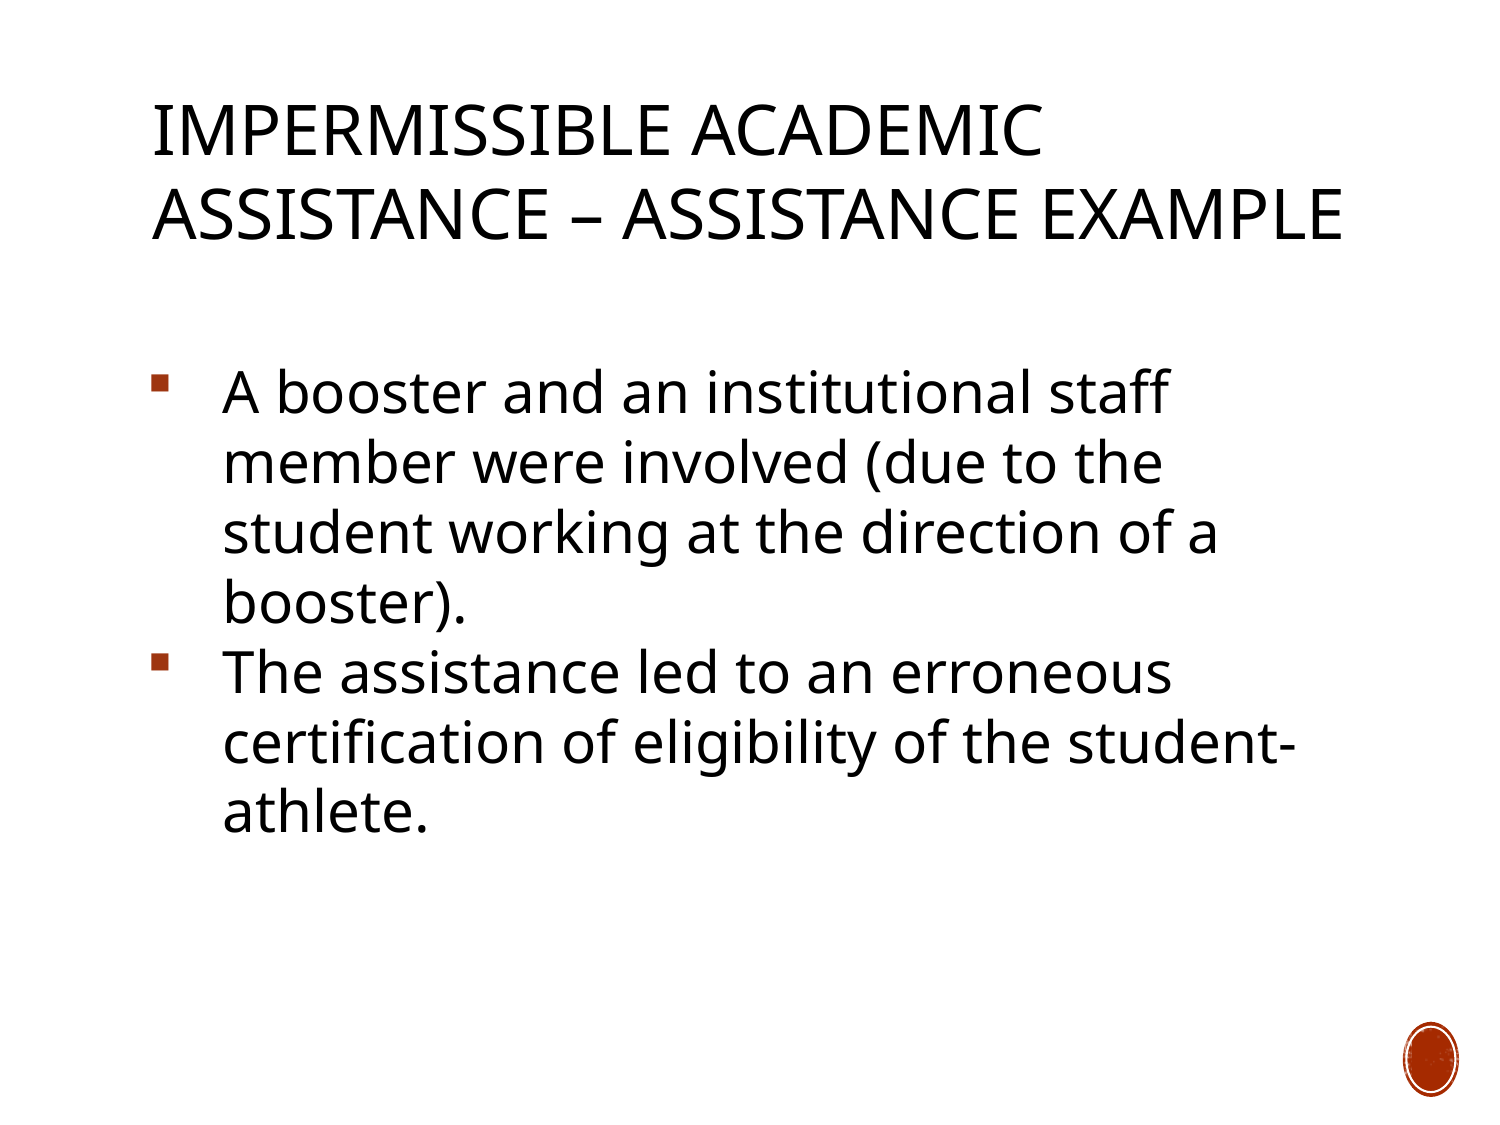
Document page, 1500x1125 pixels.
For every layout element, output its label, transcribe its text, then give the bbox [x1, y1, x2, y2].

title Impermissible Academic Assistance – Assistance Example [137, 37, 1375, 302]
list A booster and an institutional staff member were involved (due to the student working at the direction of a booster). The assistance led to an erroneous certification of eligibility of the student-athlete. [131, 348, 1370, 1013]
